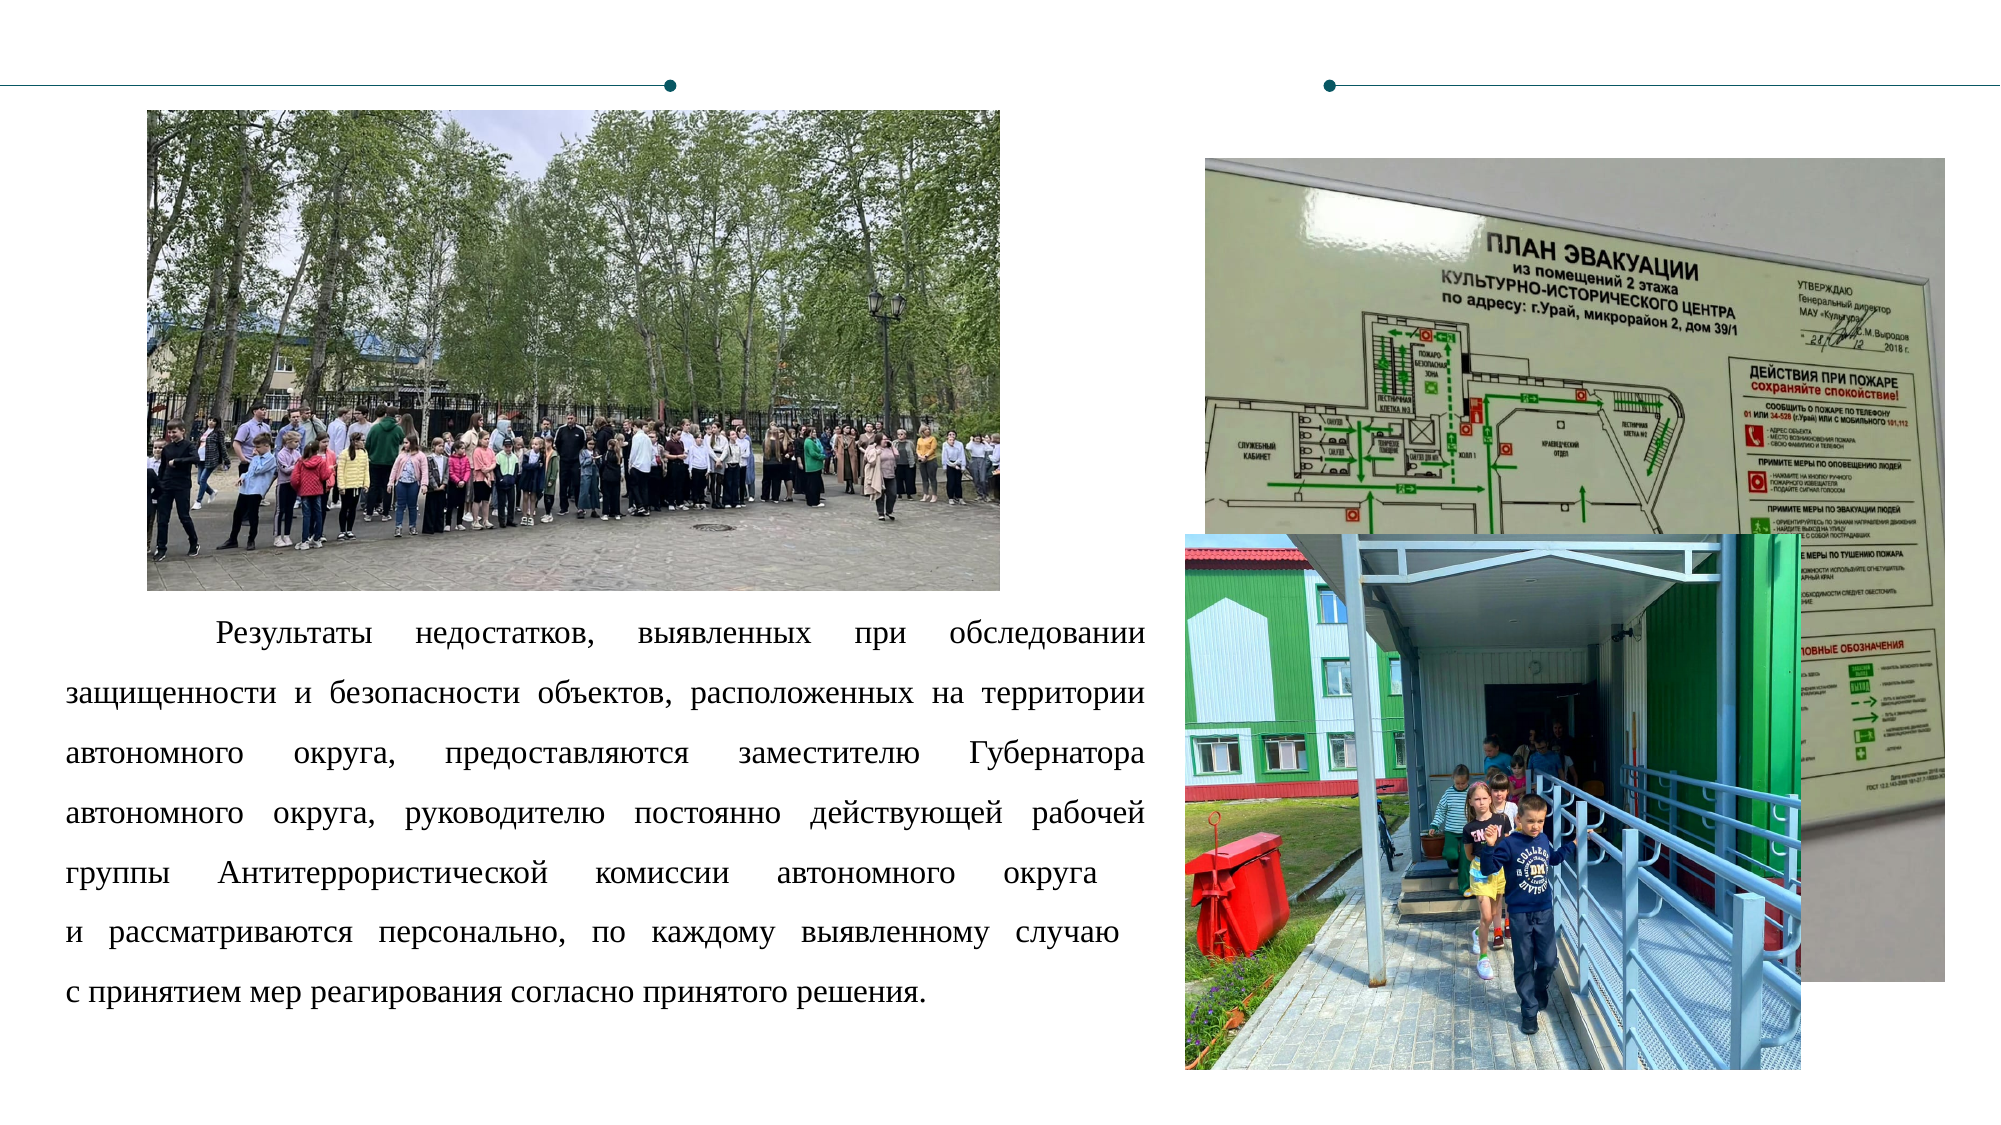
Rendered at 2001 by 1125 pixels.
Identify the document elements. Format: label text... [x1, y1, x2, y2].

text_box [37, 31, 1963, 165]
text_box Результаты недостатков, выявленных при обследовании защищенности и безопасности объектов, расположенных на территории автономного округа, предоставляются заместителю Губернатора автономного округа, руководителю постоянно действующей рабочей группы Антитеррористической комиссии автономного округа и рассматриваются персонально, по каждому выявленному случаю с принятием мер реагирования согласно принятого решения. [65, 590, 1147, 1010]
picture [147, 110, 1000, 591]
picture [1185, 158, 1945, 1070]
